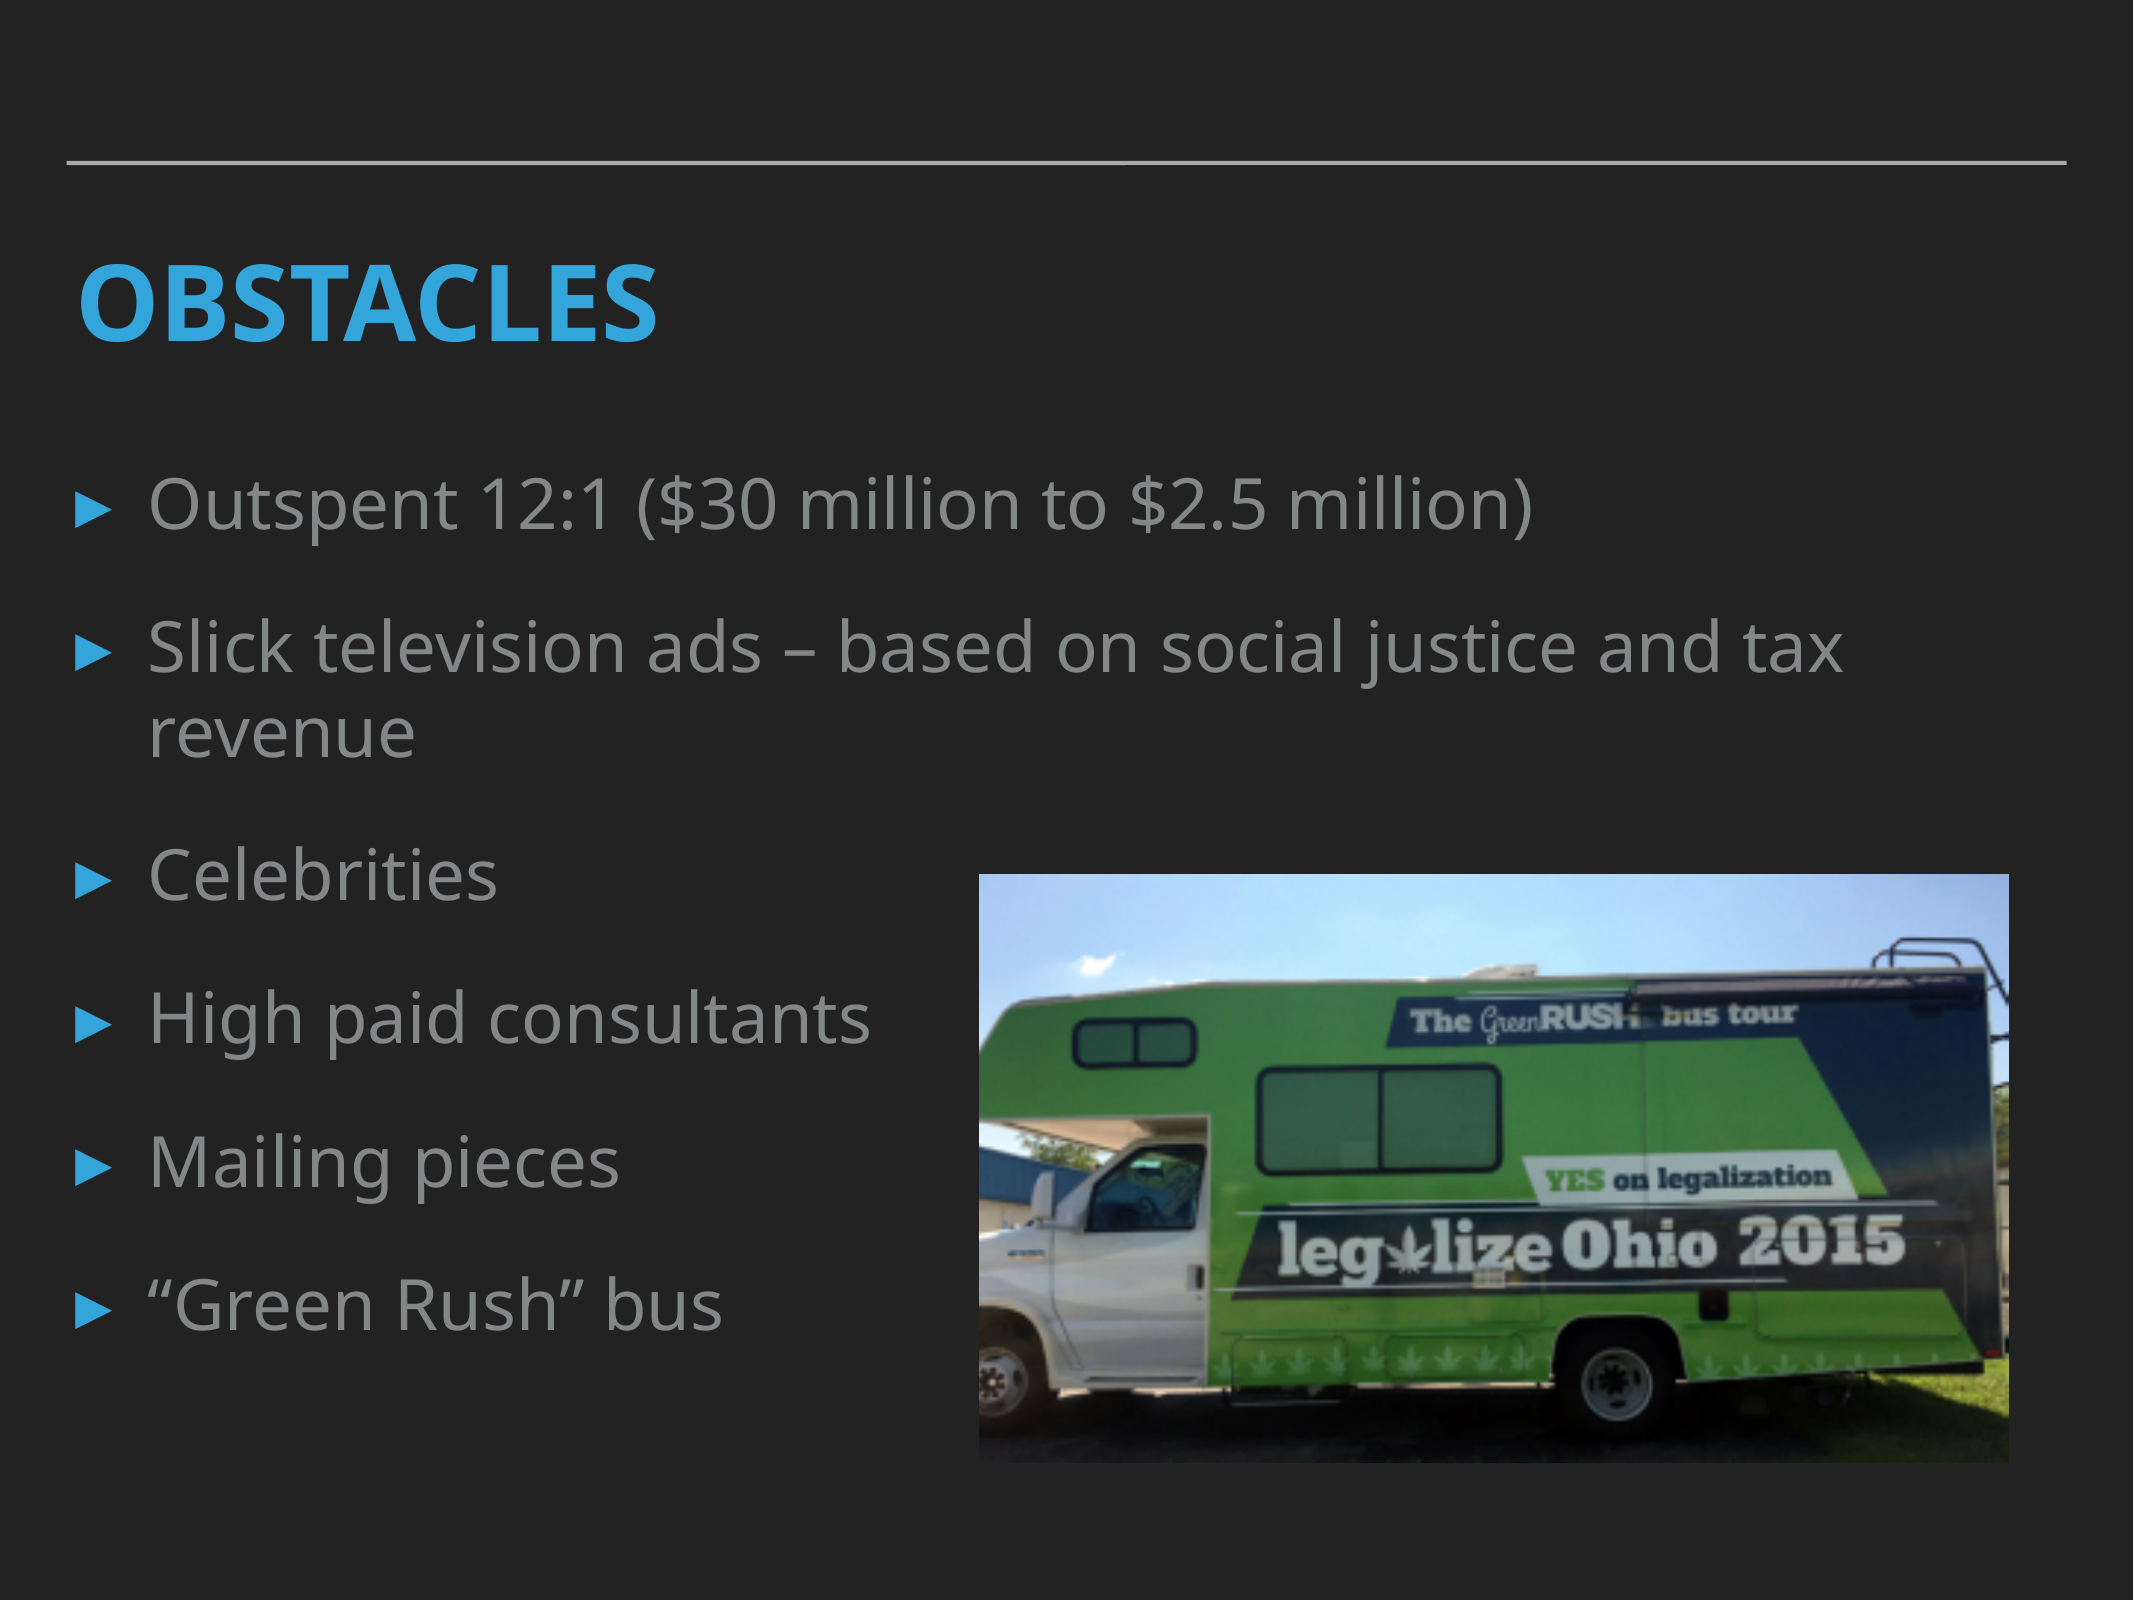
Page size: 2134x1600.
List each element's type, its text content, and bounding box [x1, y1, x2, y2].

list Outspent 12:1 ($30 million to $2.5 million) Slick television ads – based on social justice and tax revenue Celebrities High paid consultants Mailing pieces “Green Rush” bus [66, 449, 2068, 1453]
title Obstacles [66, 251, 2068, 372]
picture [978, 874, 2009, 1464]
